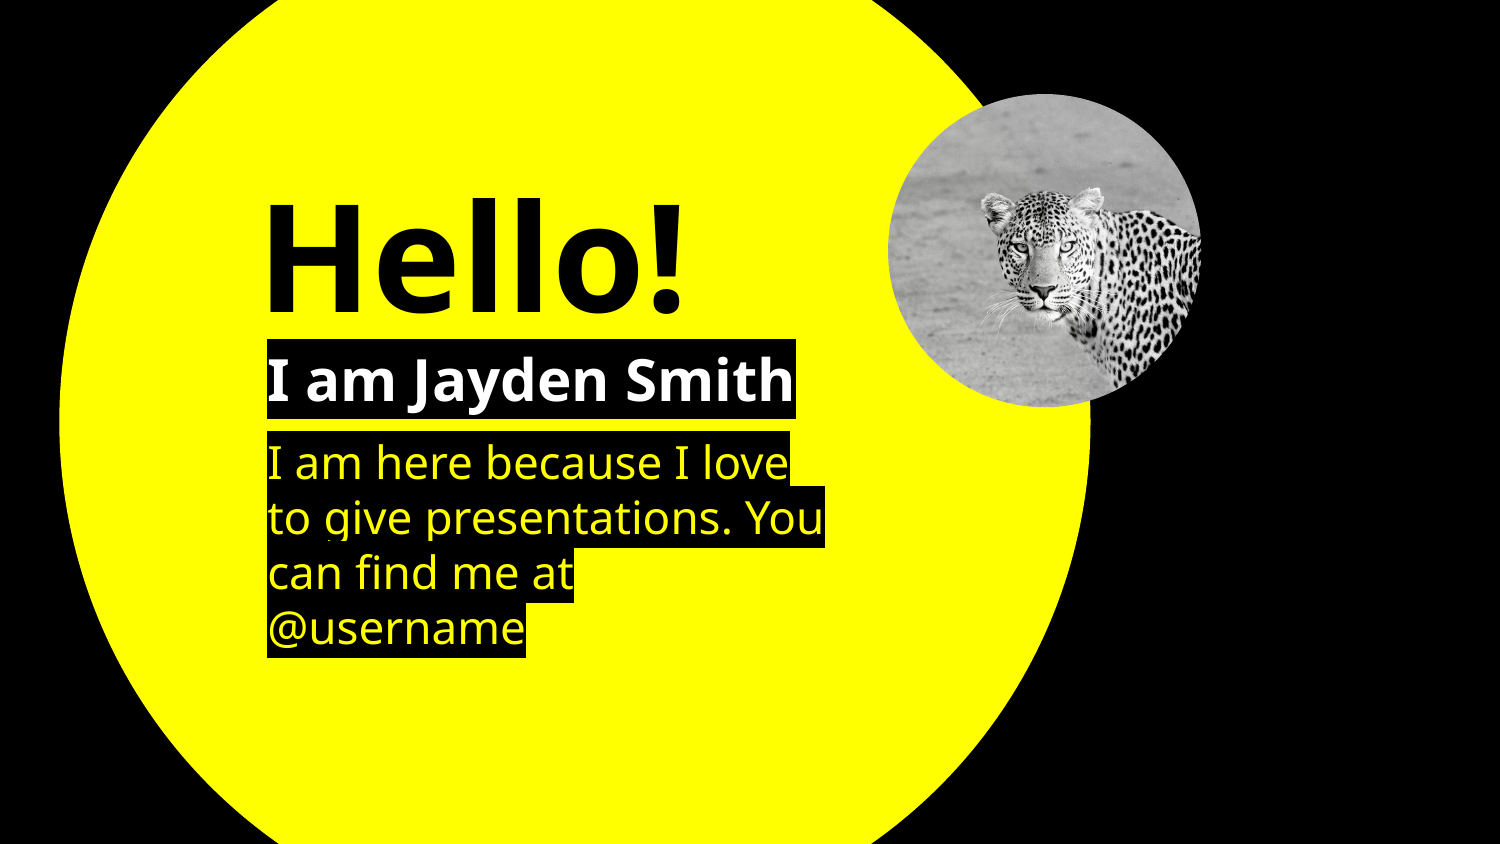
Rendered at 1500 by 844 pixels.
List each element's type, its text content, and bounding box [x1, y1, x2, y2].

title Hello! [242, 147, 882, 338]
list I am Jayden Smith I am here because I love to give presentations. You can find me at @username [252, 328, 841, 732]
picture [887, 93, 1202, 408]
